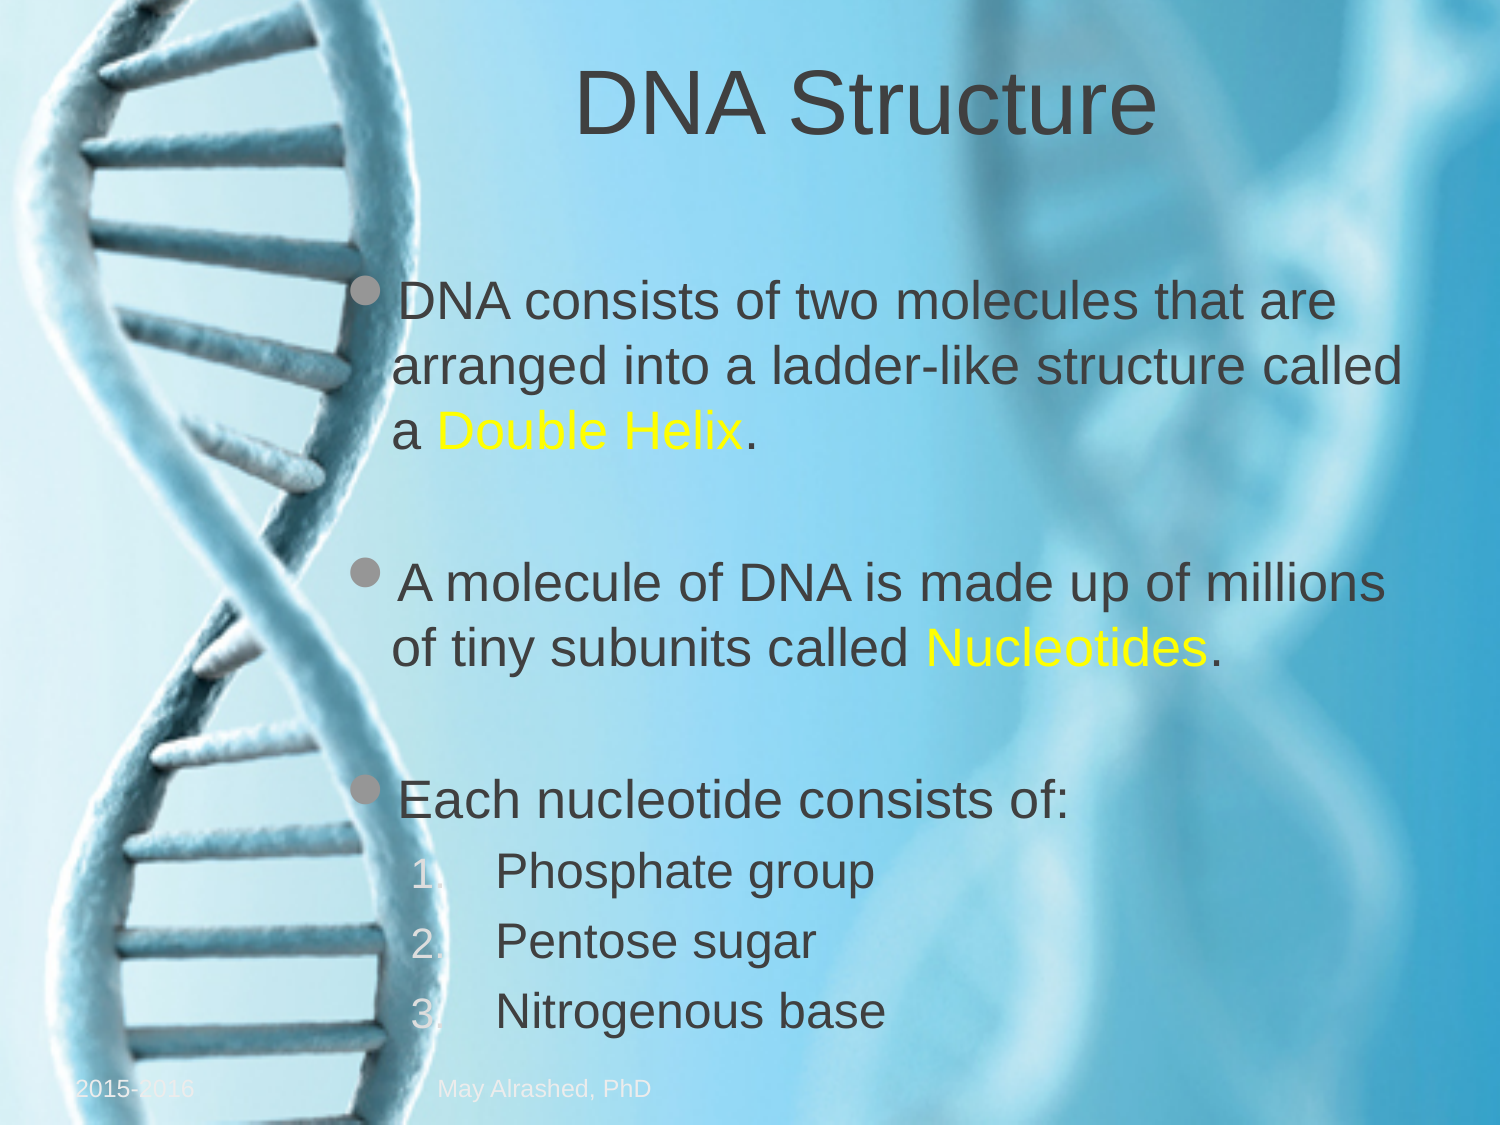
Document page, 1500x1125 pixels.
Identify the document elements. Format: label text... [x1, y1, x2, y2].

text_box DNA consists of two molecules that are arranged into a ladder-like structure called a Double Helix. A molecule of DNA is made up of millions of tiny subunits called Nucleotides. Each nucleotide consists of: Phosphate group Pentose sugar Nitrogenous base [331, 257, 1442, 1067]
slide_number 2015-2016 [75, 1042, 425, 1103]
footer May Alrashed, PhD [437, 1067, 988, 1103]
picture [0, 0, 1500, 1125]
text_box DNA Structure [324, 35, 1409, 223]
